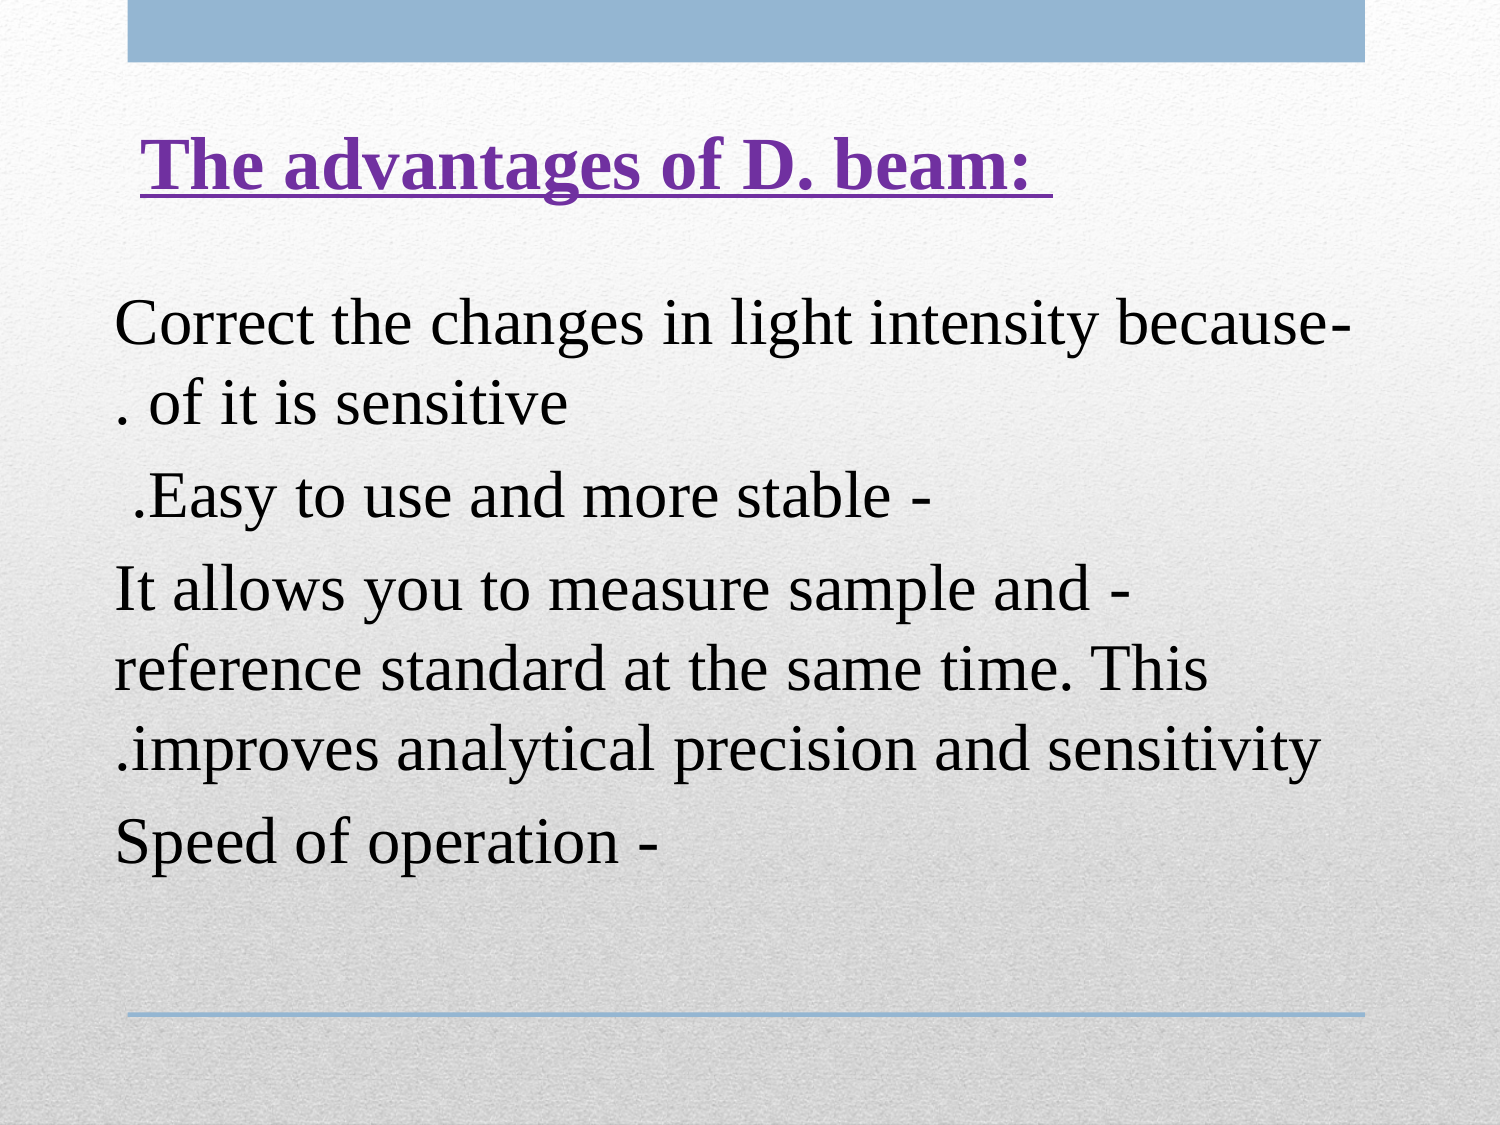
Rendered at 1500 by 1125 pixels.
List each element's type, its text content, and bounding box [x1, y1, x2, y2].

title The advantages of D. beam: [125, 62, 1238, 213]
list -Correct the changes in light intensity because of it is sensitive . - Easy to use and more stable. - It allows you to measure sample and reference standard at the same time. This improves analytical precision and sensitivity. - Speed of operation [99, 249, 1388, 905]
